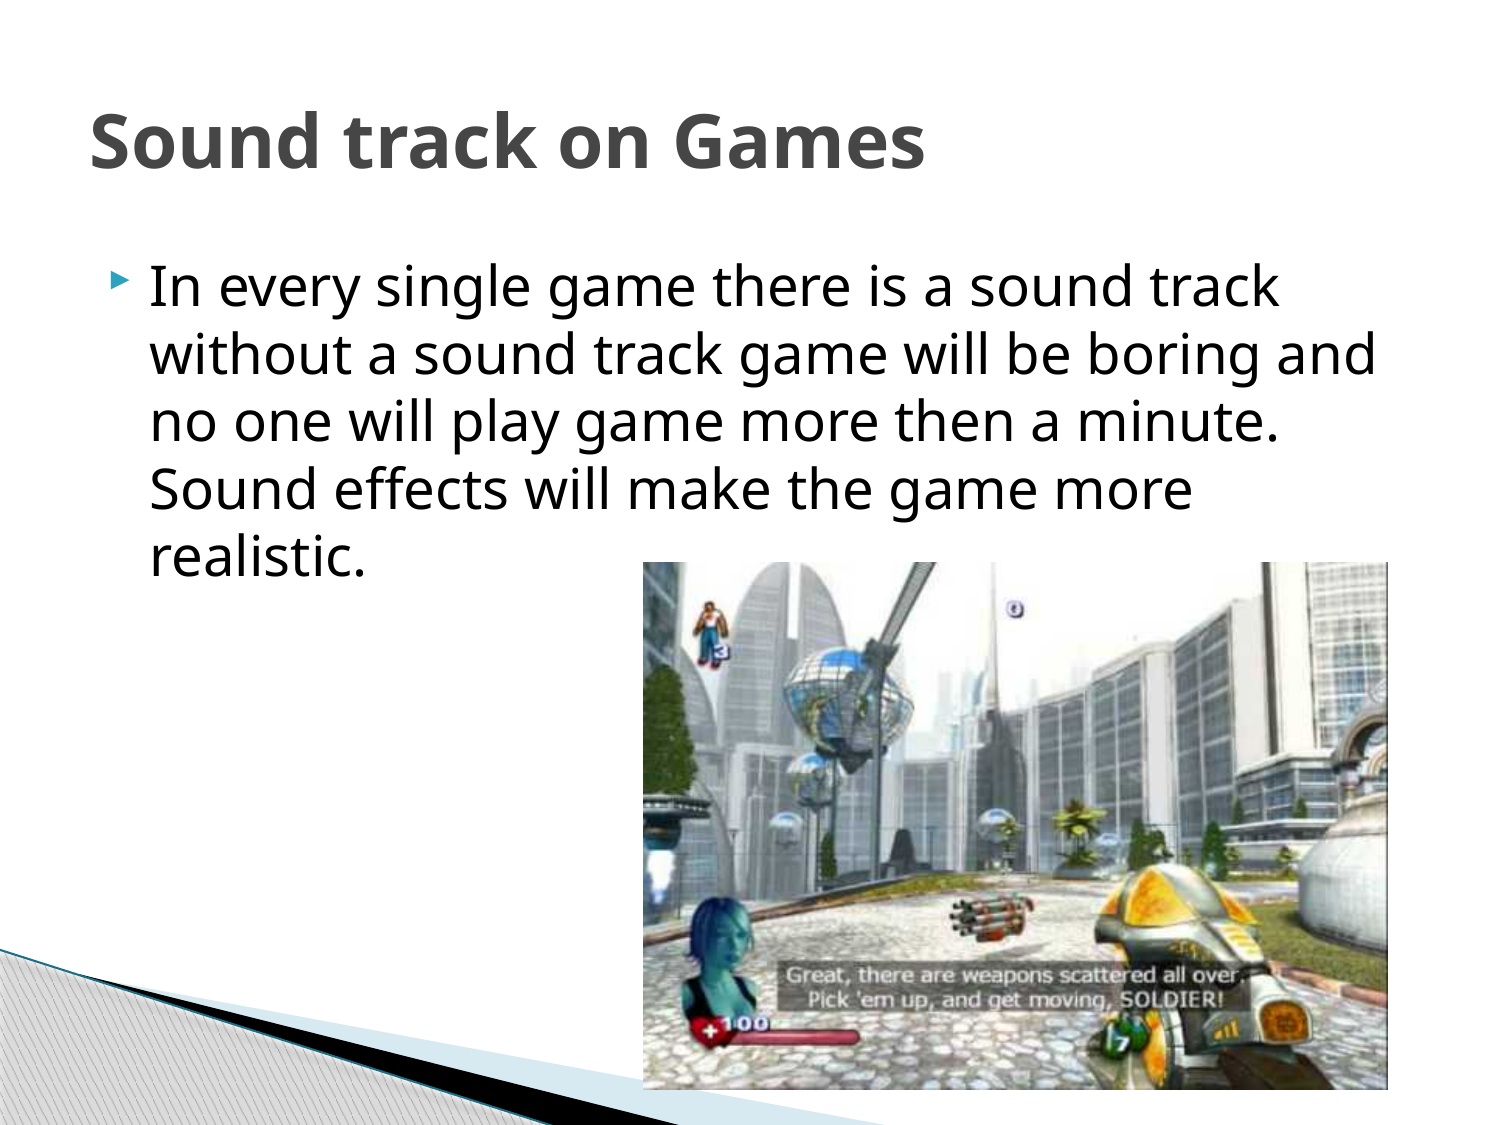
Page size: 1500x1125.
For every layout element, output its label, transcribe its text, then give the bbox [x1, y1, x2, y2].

title Sound track on Games [75, 45, 1425, 233]
picture [643, 562, 1389, 1090]
list In every single game there is a sound track without a sound track game will be boring and no one will play game more then a minute. Sound effects will make the game more realistic. [75, 243, 1425, 986]
